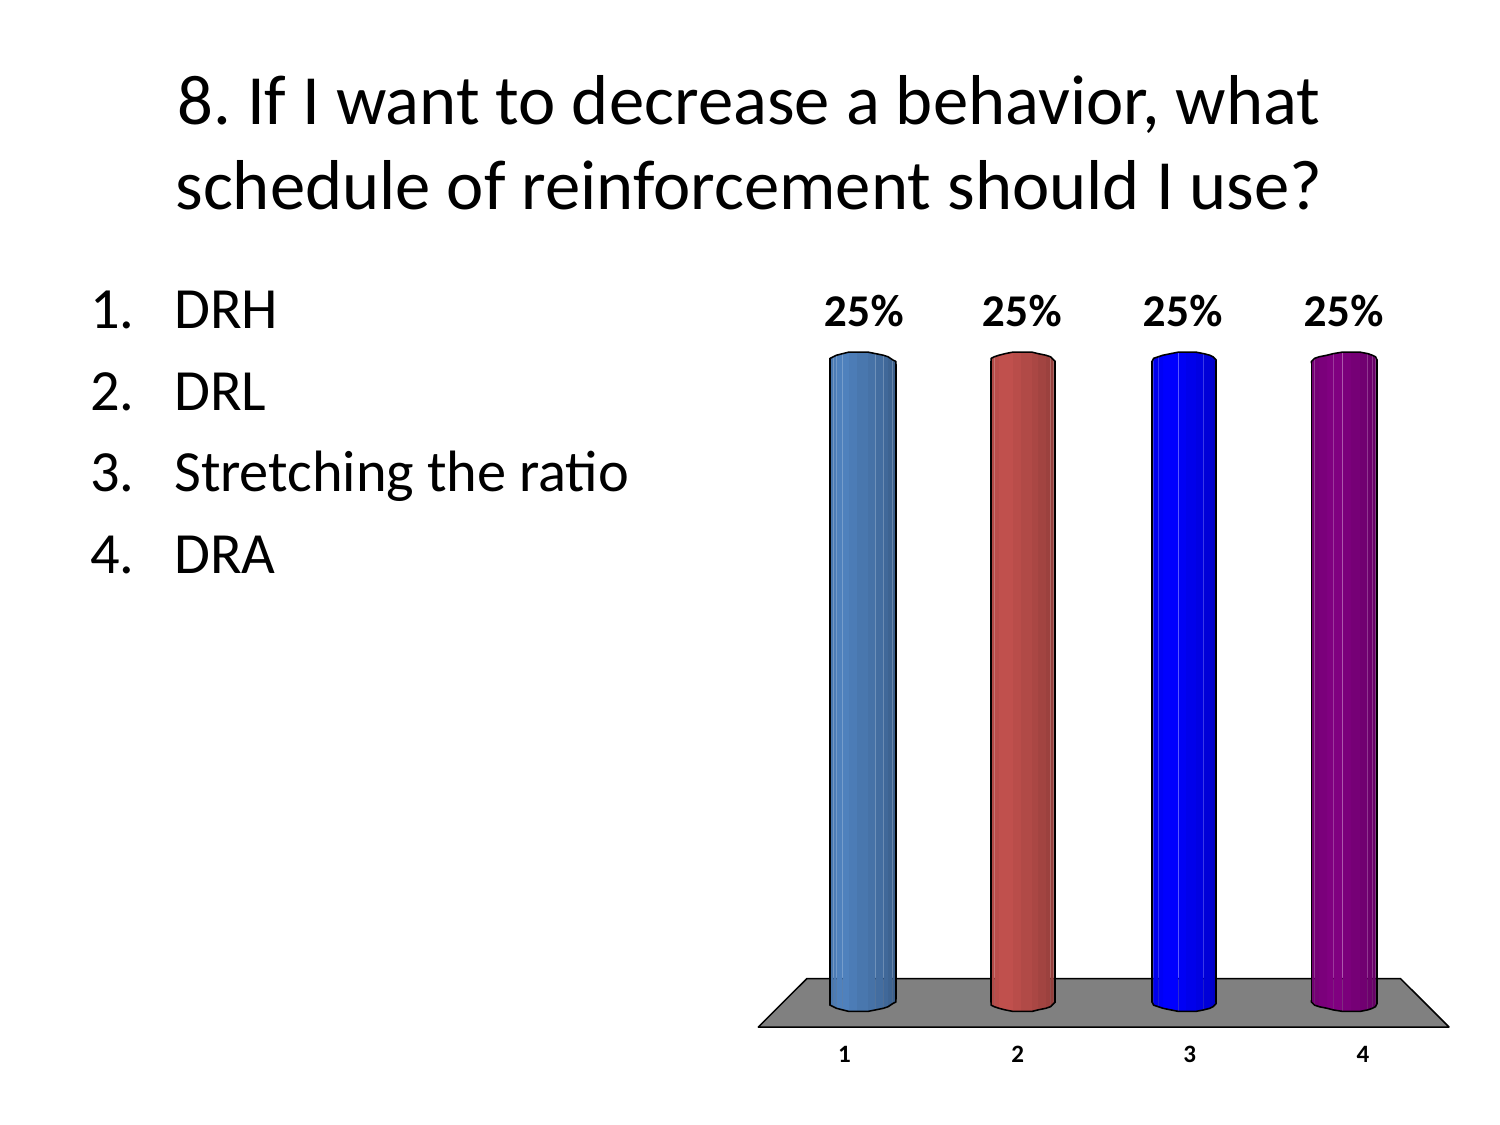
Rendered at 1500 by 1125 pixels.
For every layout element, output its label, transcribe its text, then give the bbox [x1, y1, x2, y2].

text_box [739, 270, 1490, 1115]
title 8. If I want to decrease a behavior, what schedule of reinforcement should I use? [75, 45, 1425, 233]
list DRH DRL Stretching the ratio DRA [75, 262, 750, 1005]
